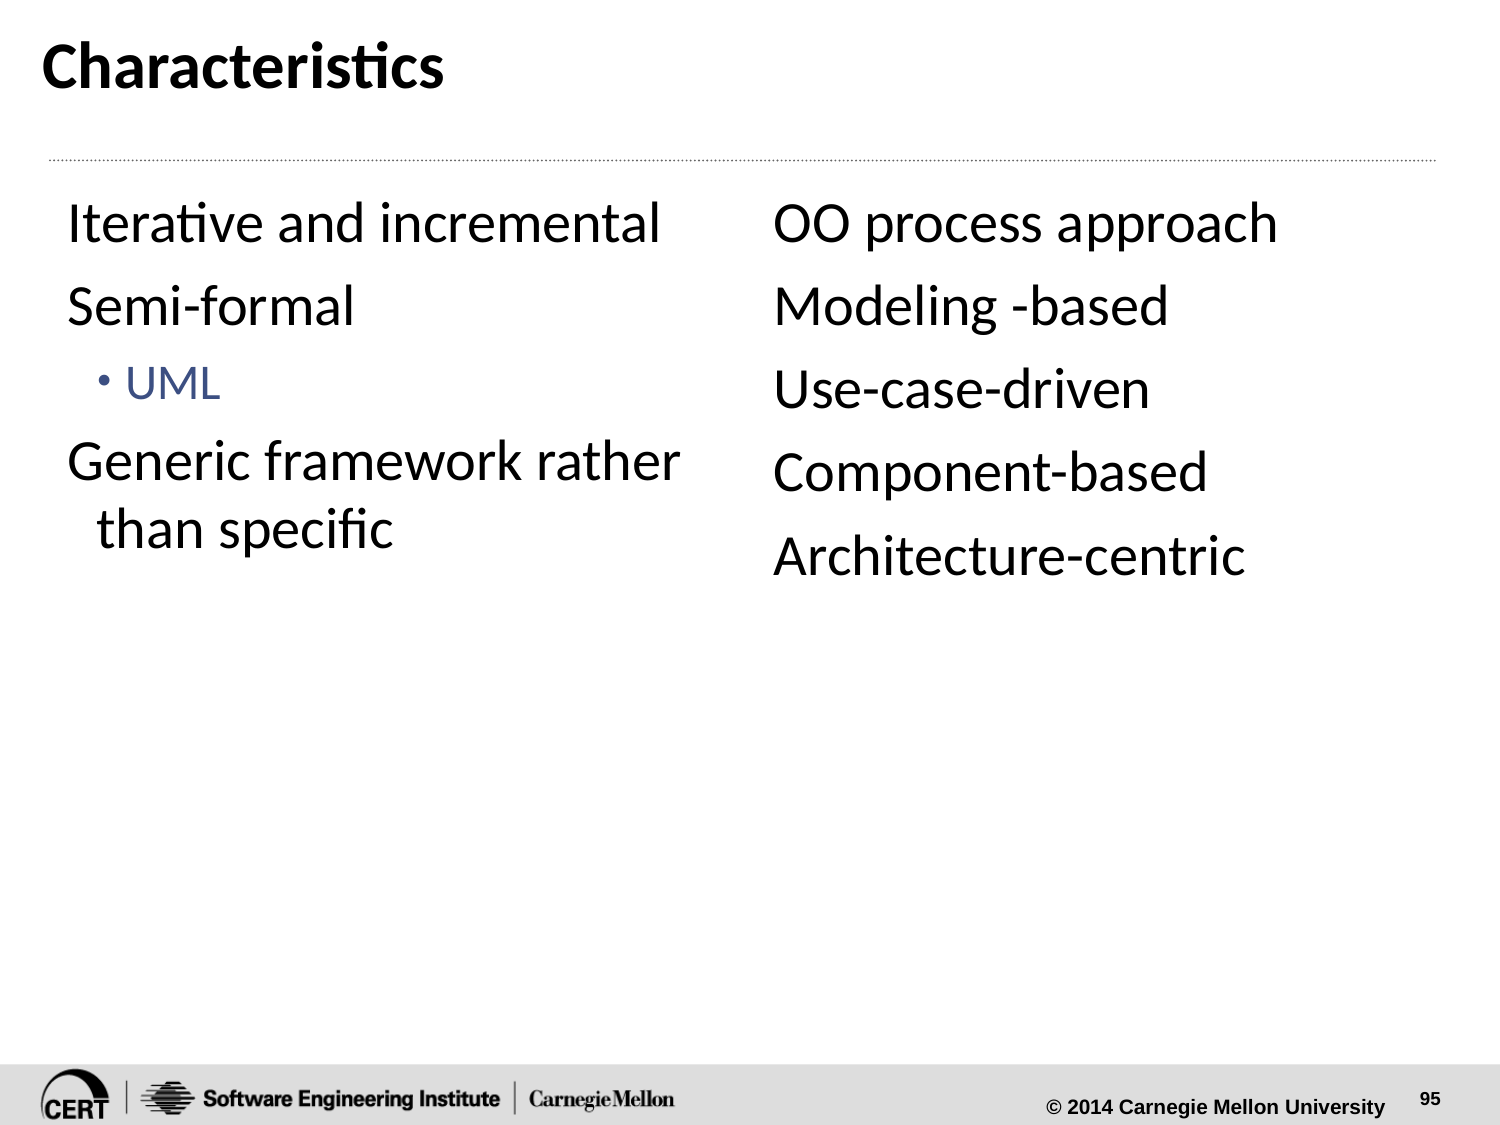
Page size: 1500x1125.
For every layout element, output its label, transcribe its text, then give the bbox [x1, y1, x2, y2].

picture [24, 1065, 688, 1125]
list OO process approach Modeling -based Use-case-driven Component-based Architecture-centric [755, 187, 1438, 1001]
title Characteristics [42, 37, 1434, 155]
list Iterative and incremental Semi-formal UML Generic framework rather than specific [49, 187, 732, 1001]
